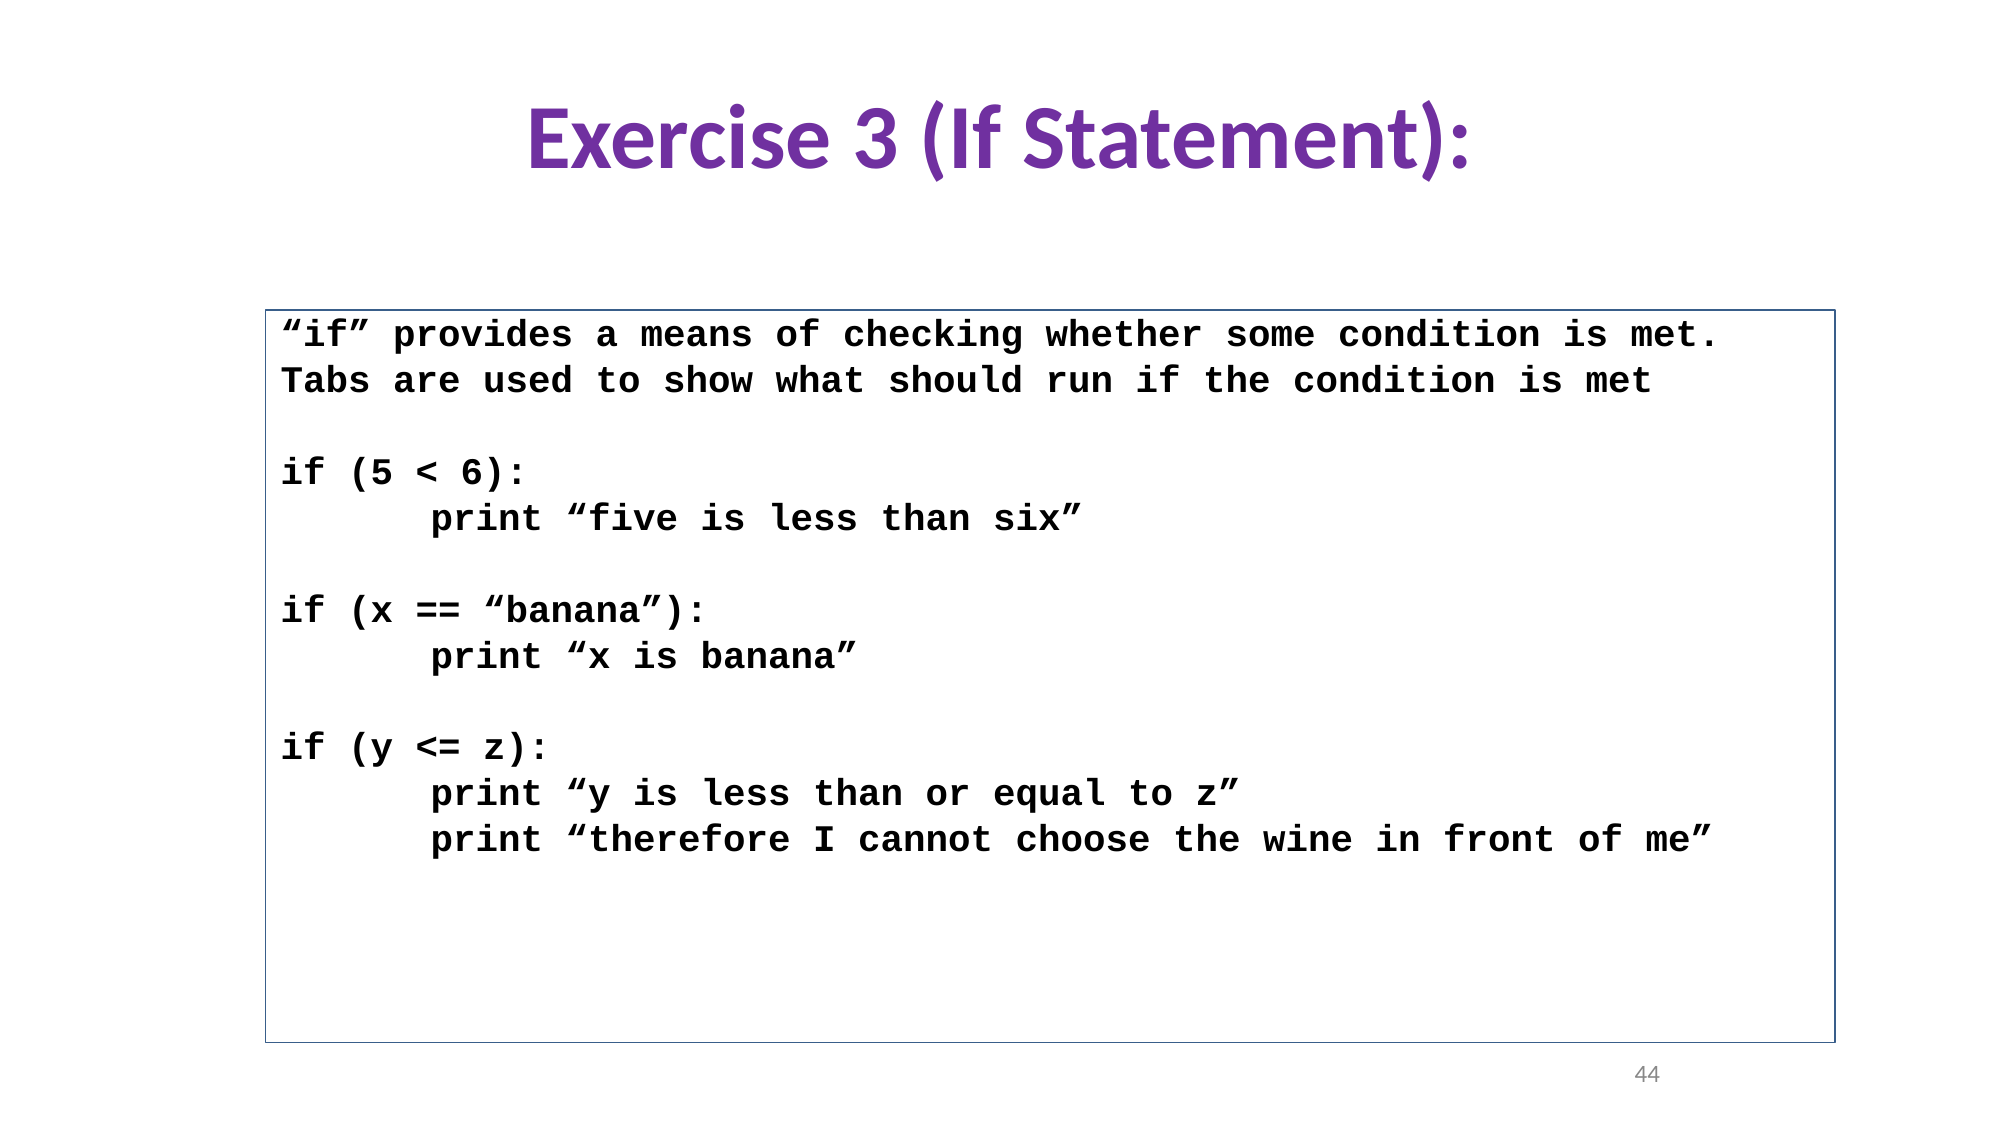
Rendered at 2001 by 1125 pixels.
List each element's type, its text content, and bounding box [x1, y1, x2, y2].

slide_number 44 [1325, 1042, 1675, 1103]
list “if” provides a means of checking whether some condition is met. Tabs are used to show what should run if the condition is met if (5 < 6): print “five is less than six” if (x == “banana”): print “x is banana” if (y <= z): print “y is less than or equal to z” print “therefore I cannot choose the wine in front of me” [265, 310, 1836, 1043]
title Exercise 3 (If Statement): [324, 45, 1675, 233]
